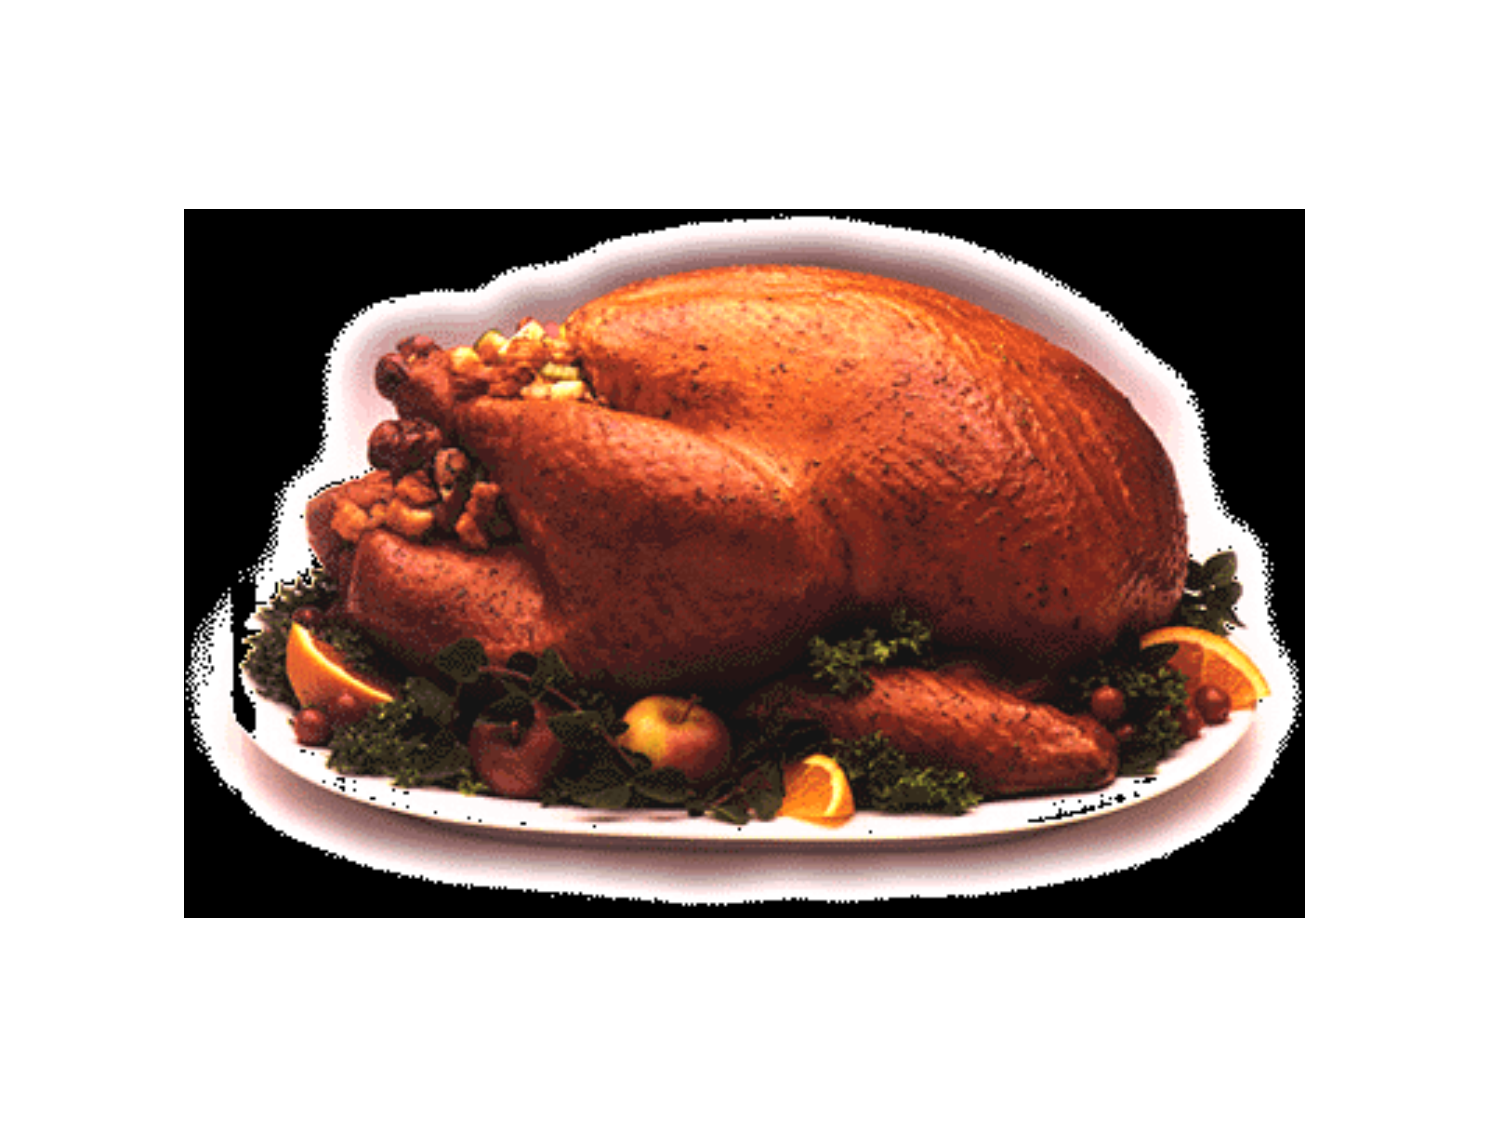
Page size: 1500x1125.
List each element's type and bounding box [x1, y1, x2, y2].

picture [184, 208, 1306, 918]
